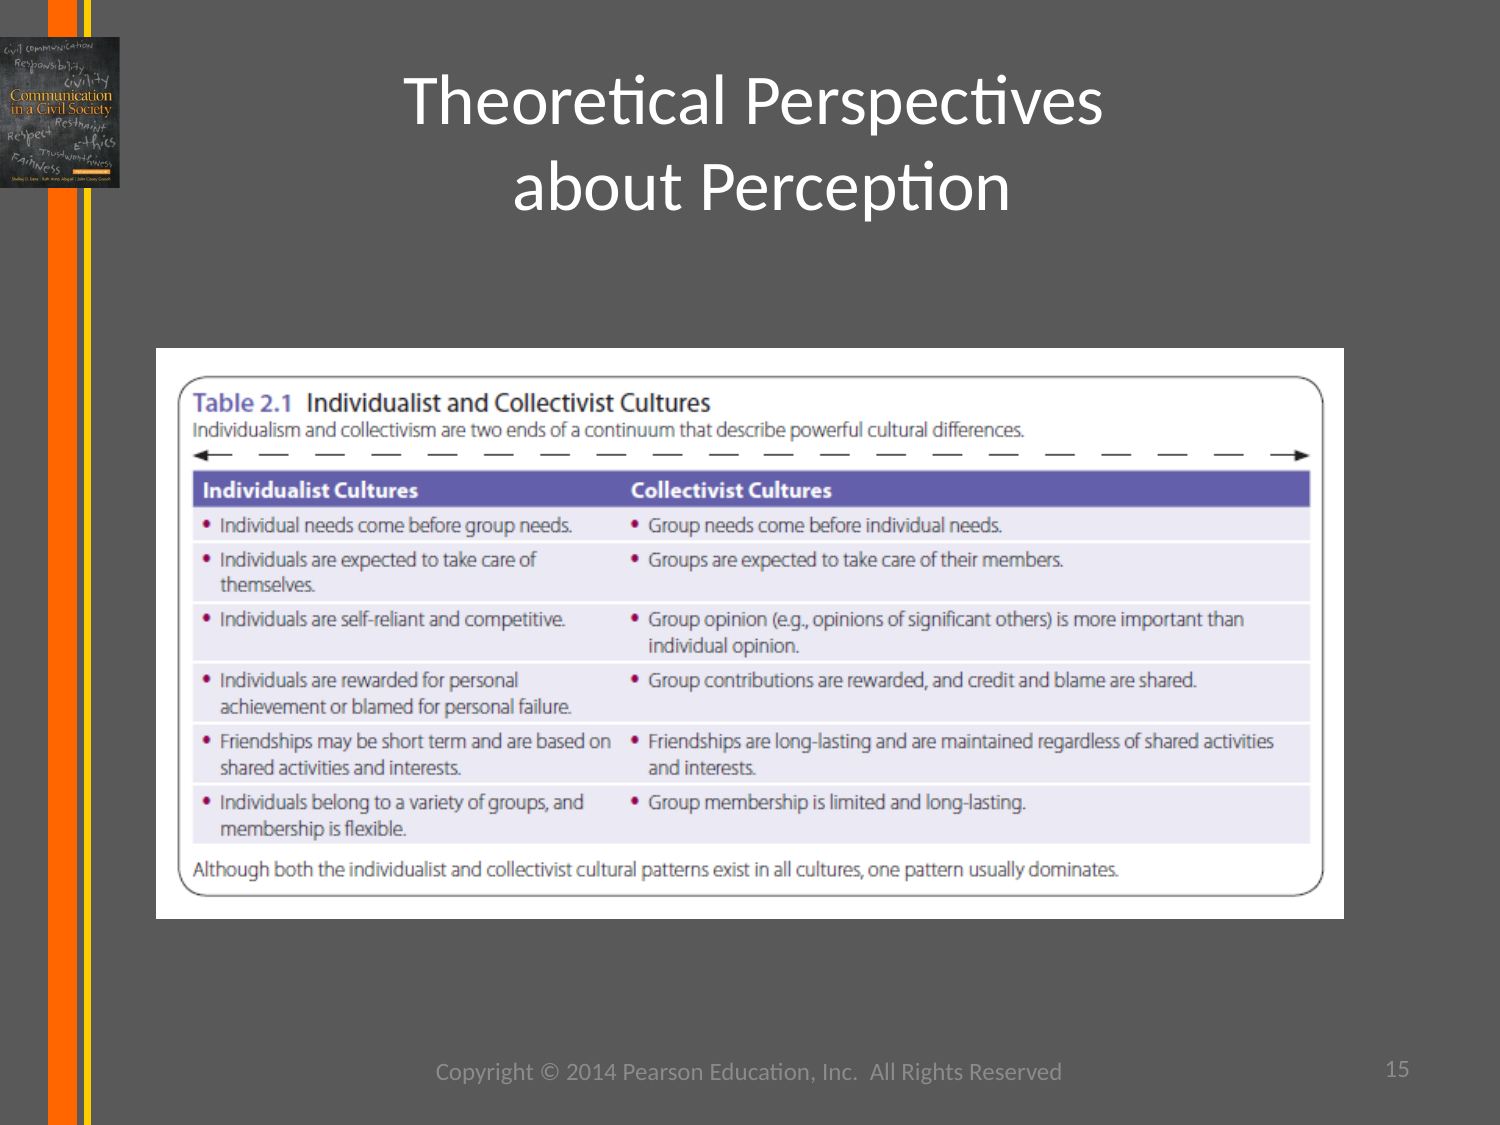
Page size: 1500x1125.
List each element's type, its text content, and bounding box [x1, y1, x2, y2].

slide_number 15 [1074, 1037, 1425, 1098]
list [155, 348, 1344, 920]
footer Copyright © 2014 Pearson Education, Inc. All Rights Reserved [75, 1037, 1425, 1103]
picture [0, 37, 120, 188]
title Theoretical Perspectives about Perception [99, 44, 1426, 233]
